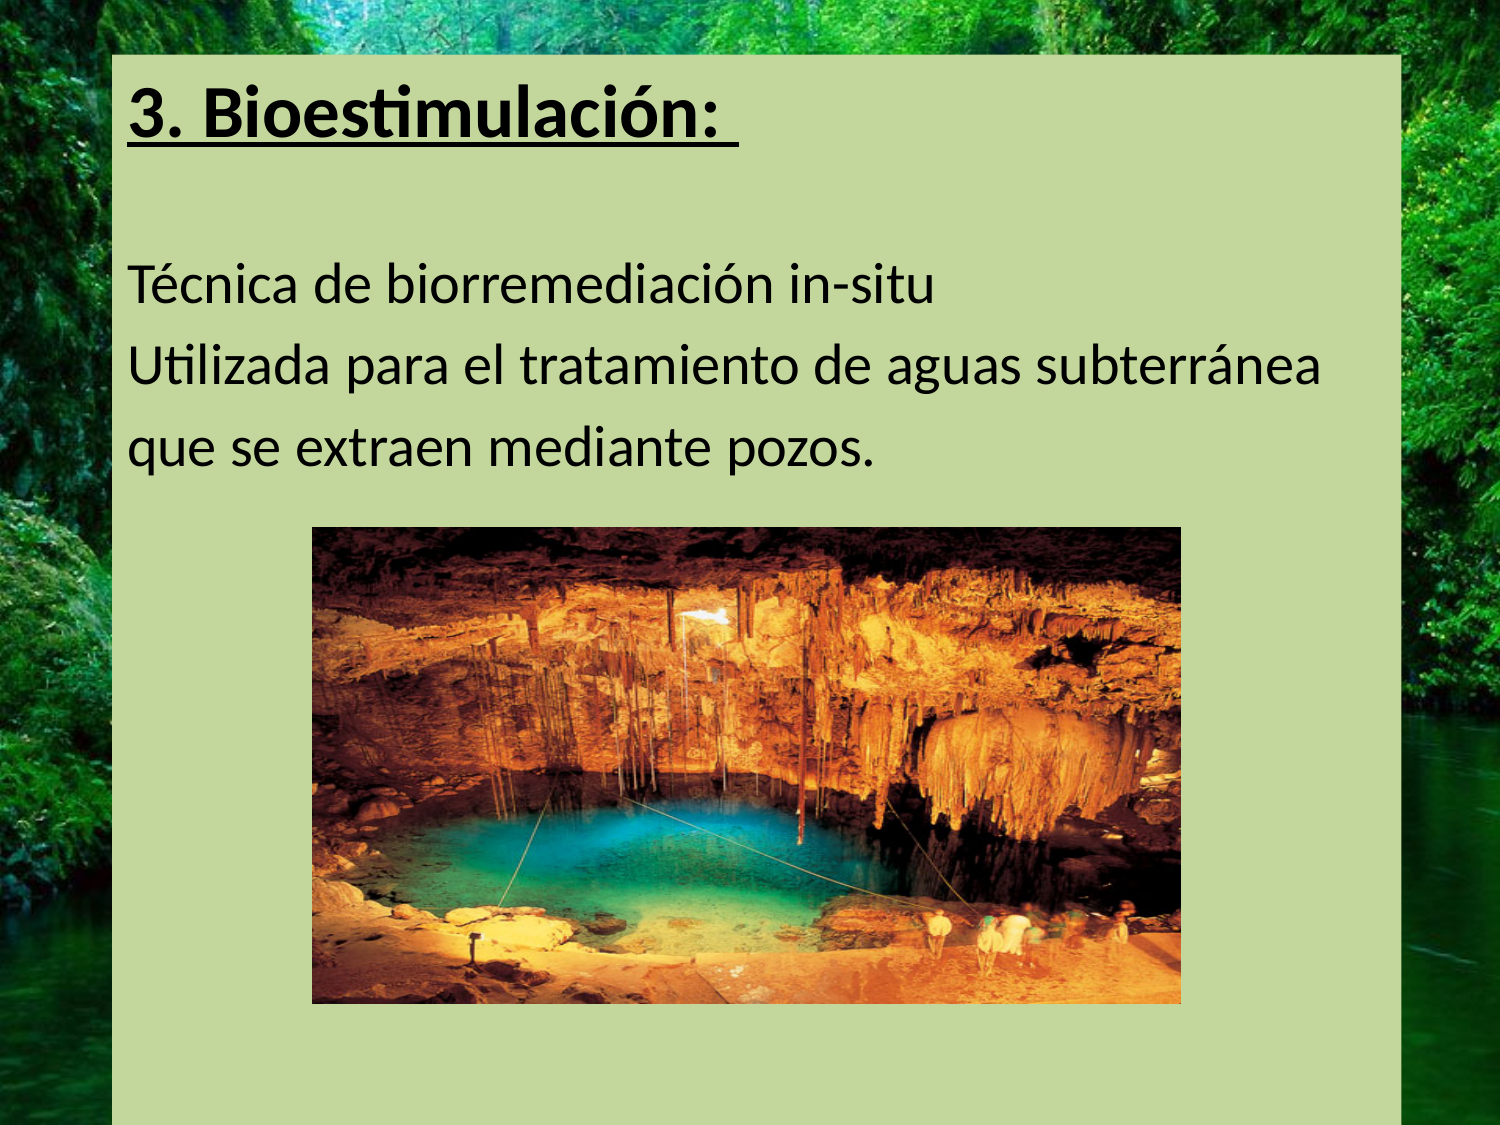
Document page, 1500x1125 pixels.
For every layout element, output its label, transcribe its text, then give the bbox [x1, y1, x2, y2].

list 3. Bioestimulación: Técnica de biorremediación in-situ Utilizada para el tratamiento de aguas subterránea que se extraen mediante pozos. [112, 54, 1402, 1125]
picture [312, 526, 1181, 1005]
picture [0, 0, 1500, 1125]
